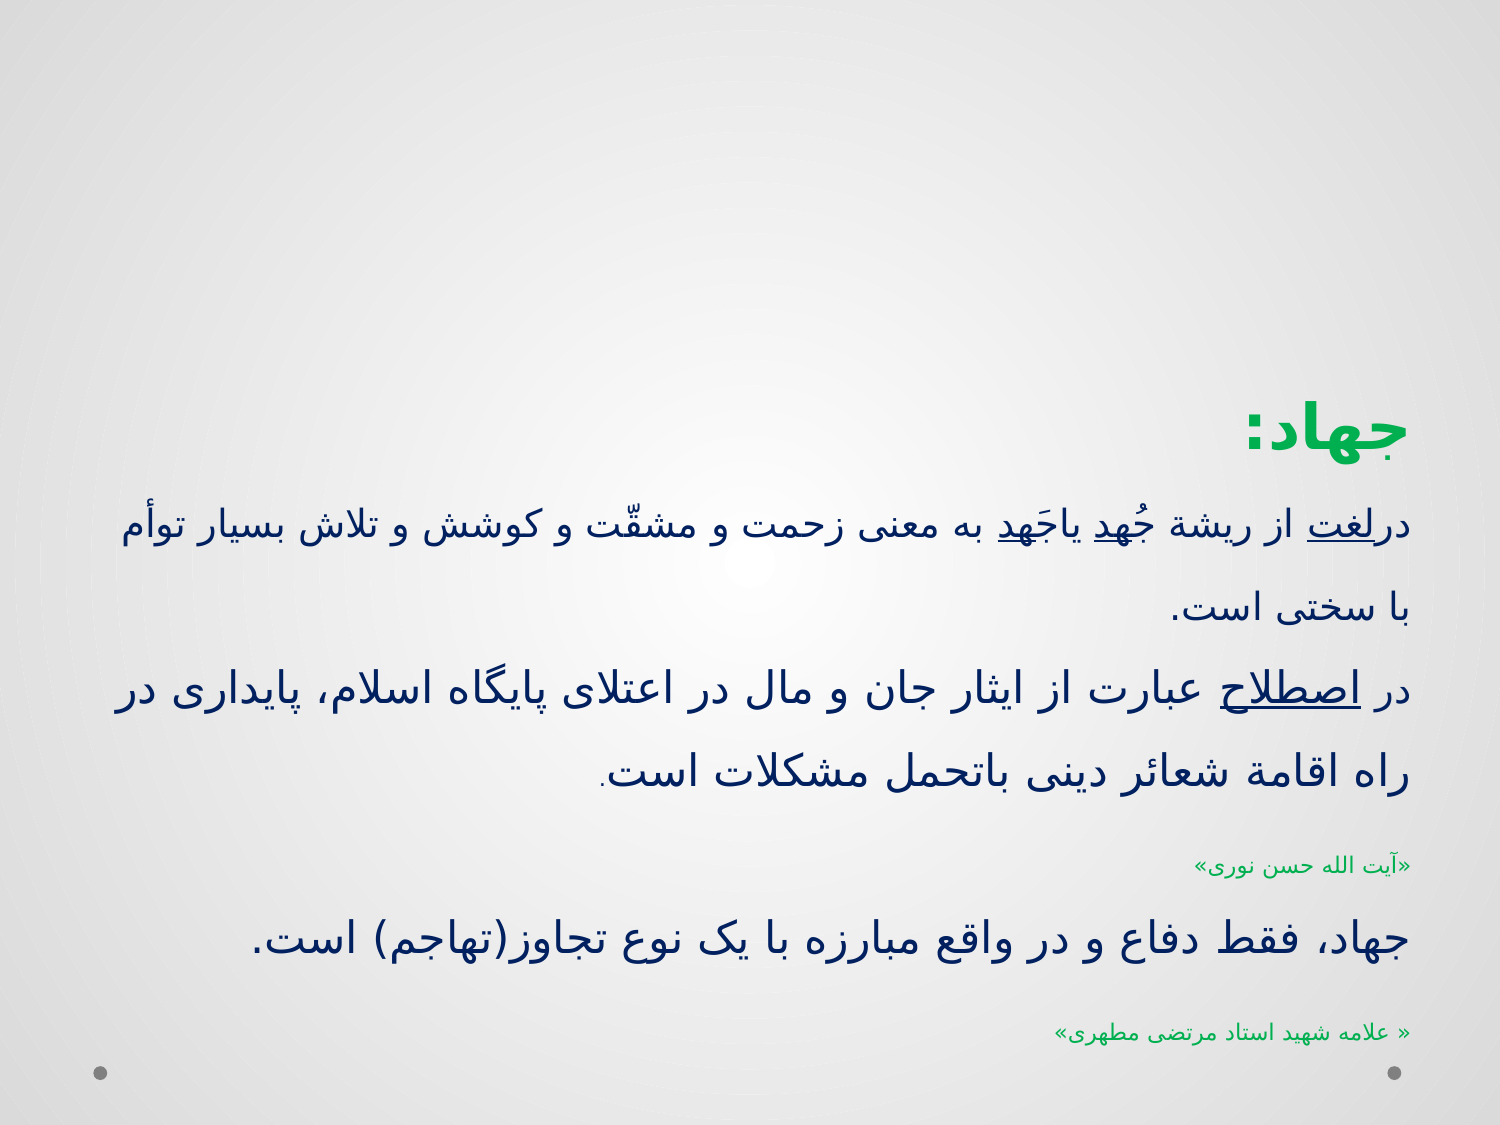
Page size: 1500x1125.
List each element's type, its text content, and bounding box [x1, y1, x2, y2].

title جهاد: درلغت از ریشة جُهد یاجَهد به معنی زحمت و مشقّت و کوشش و تلاش بسیار توأم با سختی است. در اصطلاح عبارت از ایثار جان و مال در اعتلای پایگاه اسلام، پایداری در راه اقامة شعائر دینی باتحمل مشکلات است. «آیت الله حسن نوری» جهاد، فقط دفاع و در واقع مبارزه با یک نوع تجاوز(تهاجم) است. « علامه شهید استاد مرتضی مطهری» [76, 361, 1427, 1125]
